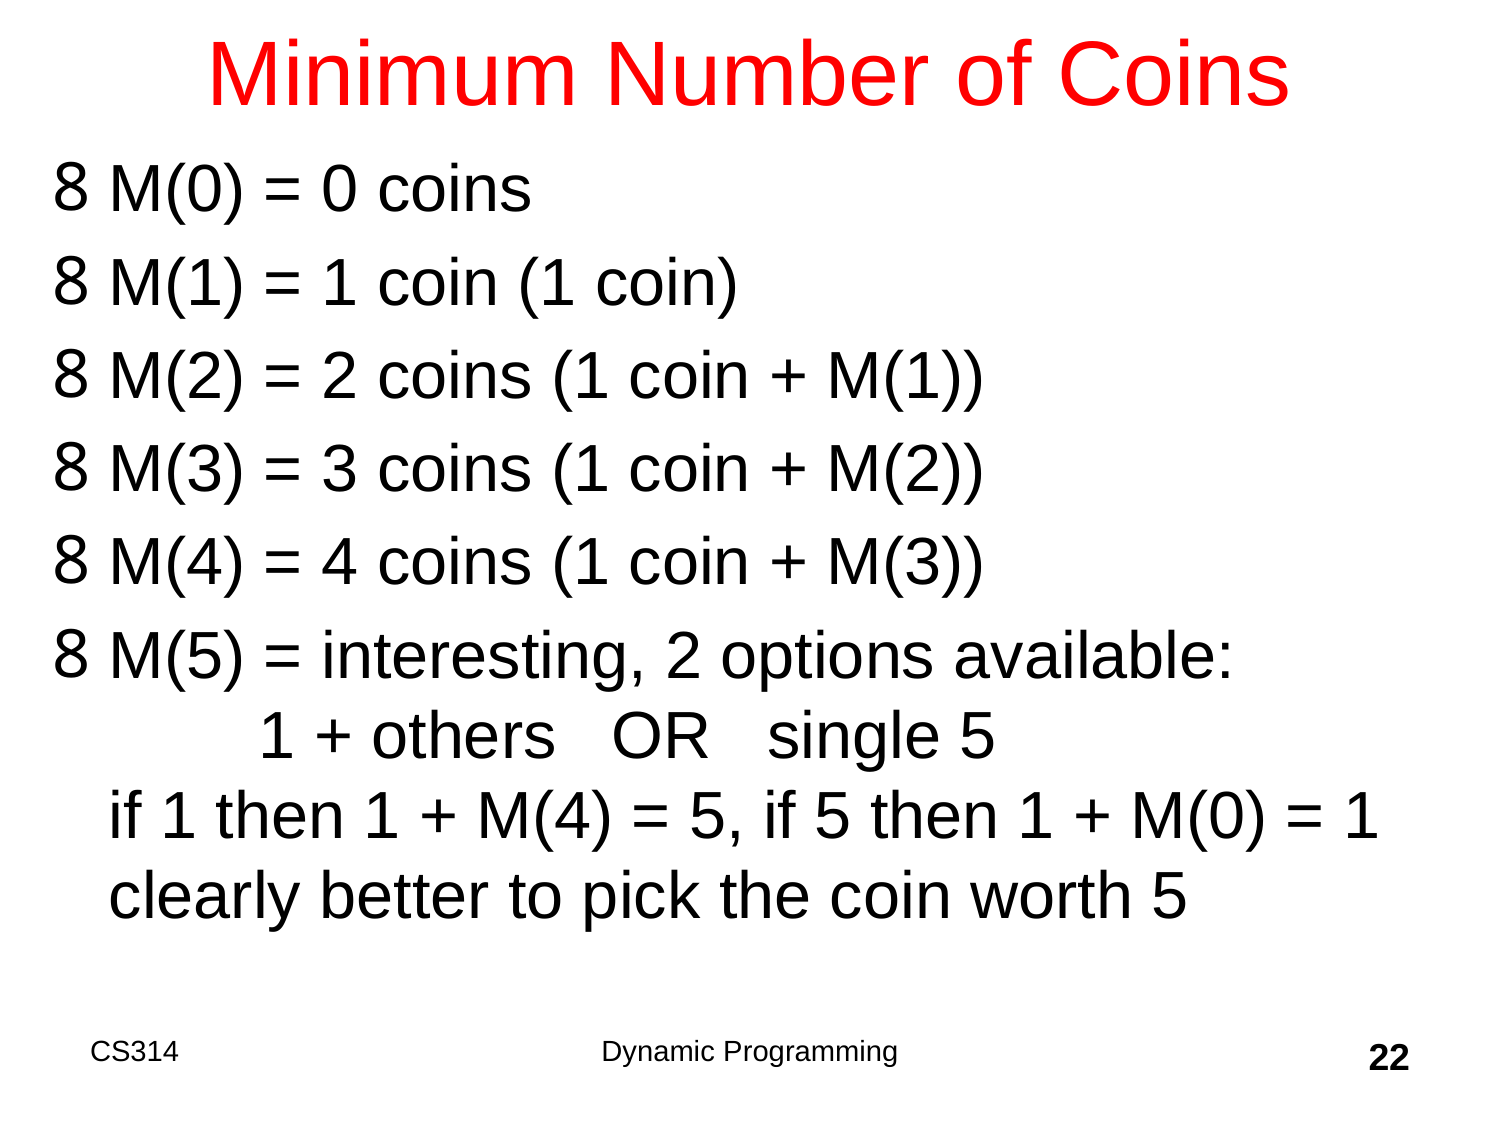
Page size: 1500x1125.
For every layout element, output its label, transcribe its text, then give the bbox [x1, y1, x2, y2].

list M(0) = 0 coins M(1) = 1 coin (1 coin) M(2) = 2 coins (1 coin + M(1)) M(3) = 3 coins (1 coin + M(2)) M(4) = 4 coins (1 coin + M(3)) M(5) = interesting, 2 options available: 1 + others OR single 5 if 1 then 1 + M(4) = 5, if 5 then 1 + M(0) = 1 clearly better to pick the coin worth 5 [37, 137, 1463, 1038]
title Minimum Number of Coins [112, 0, 1388, 137]
slide_number 22 [1112, 1024, 1426, 1101]
footer Dynamic Programming [462, 1024, 1038, 1101]
slide_number CS314 [74, 1024, 451, 1101]
